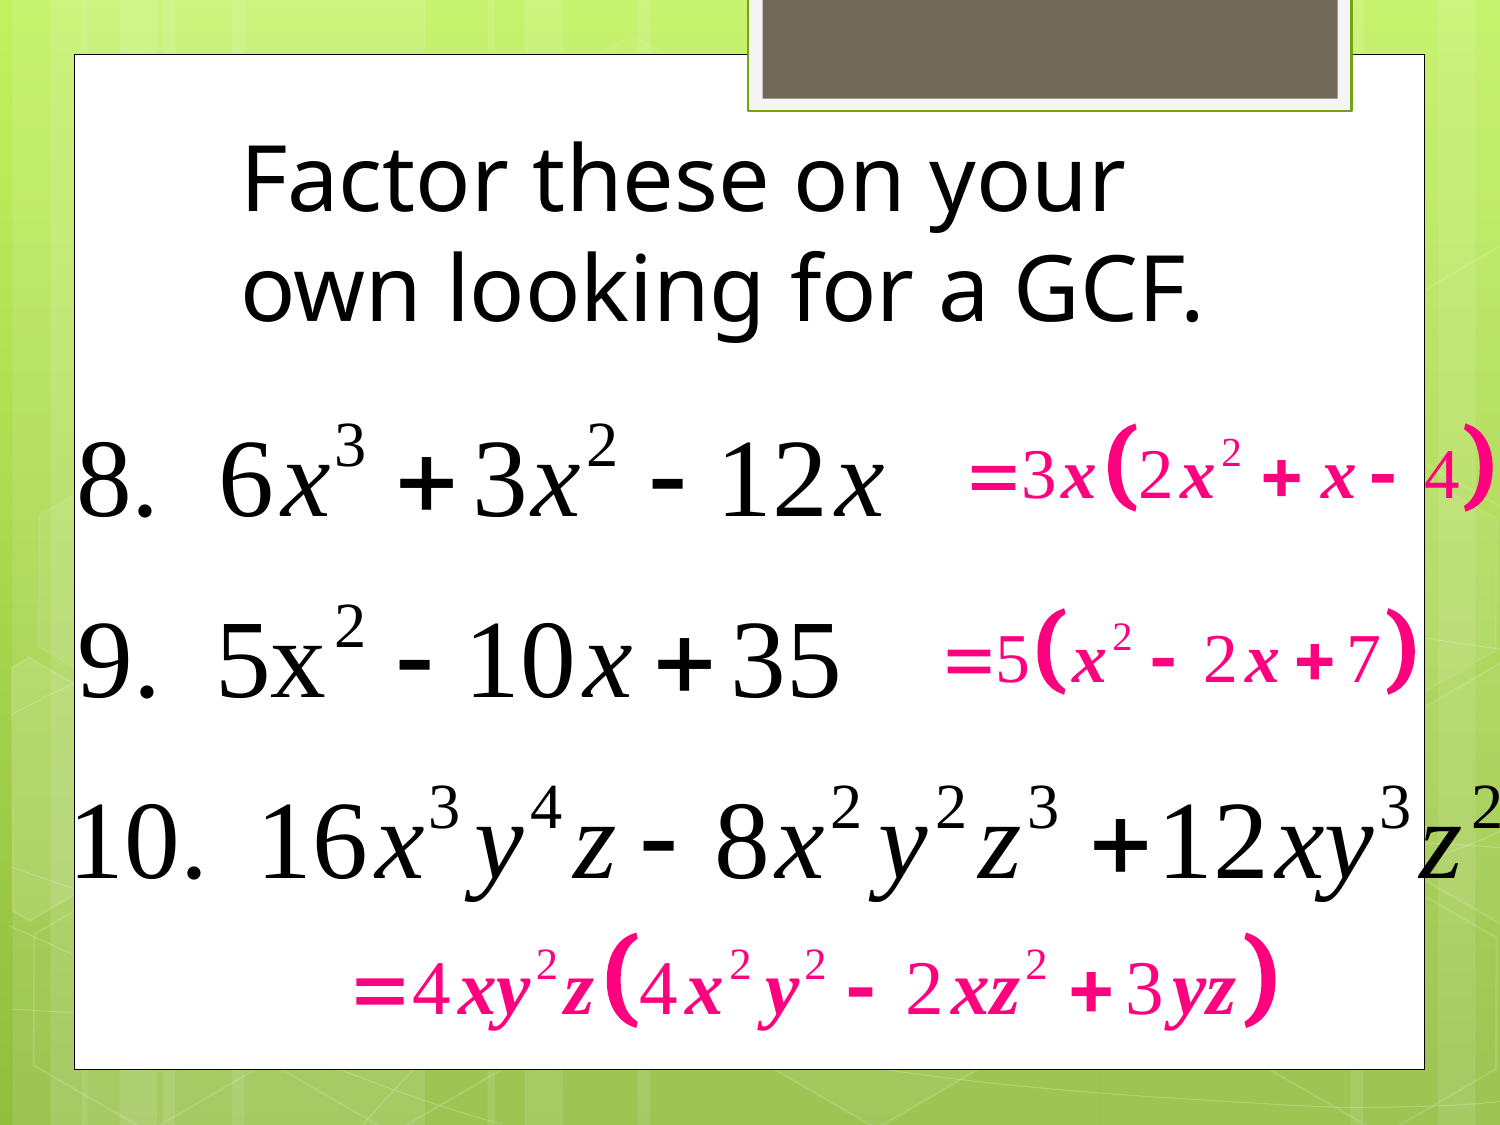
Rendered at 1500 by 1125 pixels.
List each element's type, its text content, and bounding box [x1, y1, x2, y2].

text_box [954, 415, 1500, 547]
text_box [64, 390, 1500, 930]
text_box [337, 923, 1285, 1066]
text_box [930, 600, 1426, 729]
text_box Factor these on your own looking for a GCF. [225, 112, 1276, 348]
